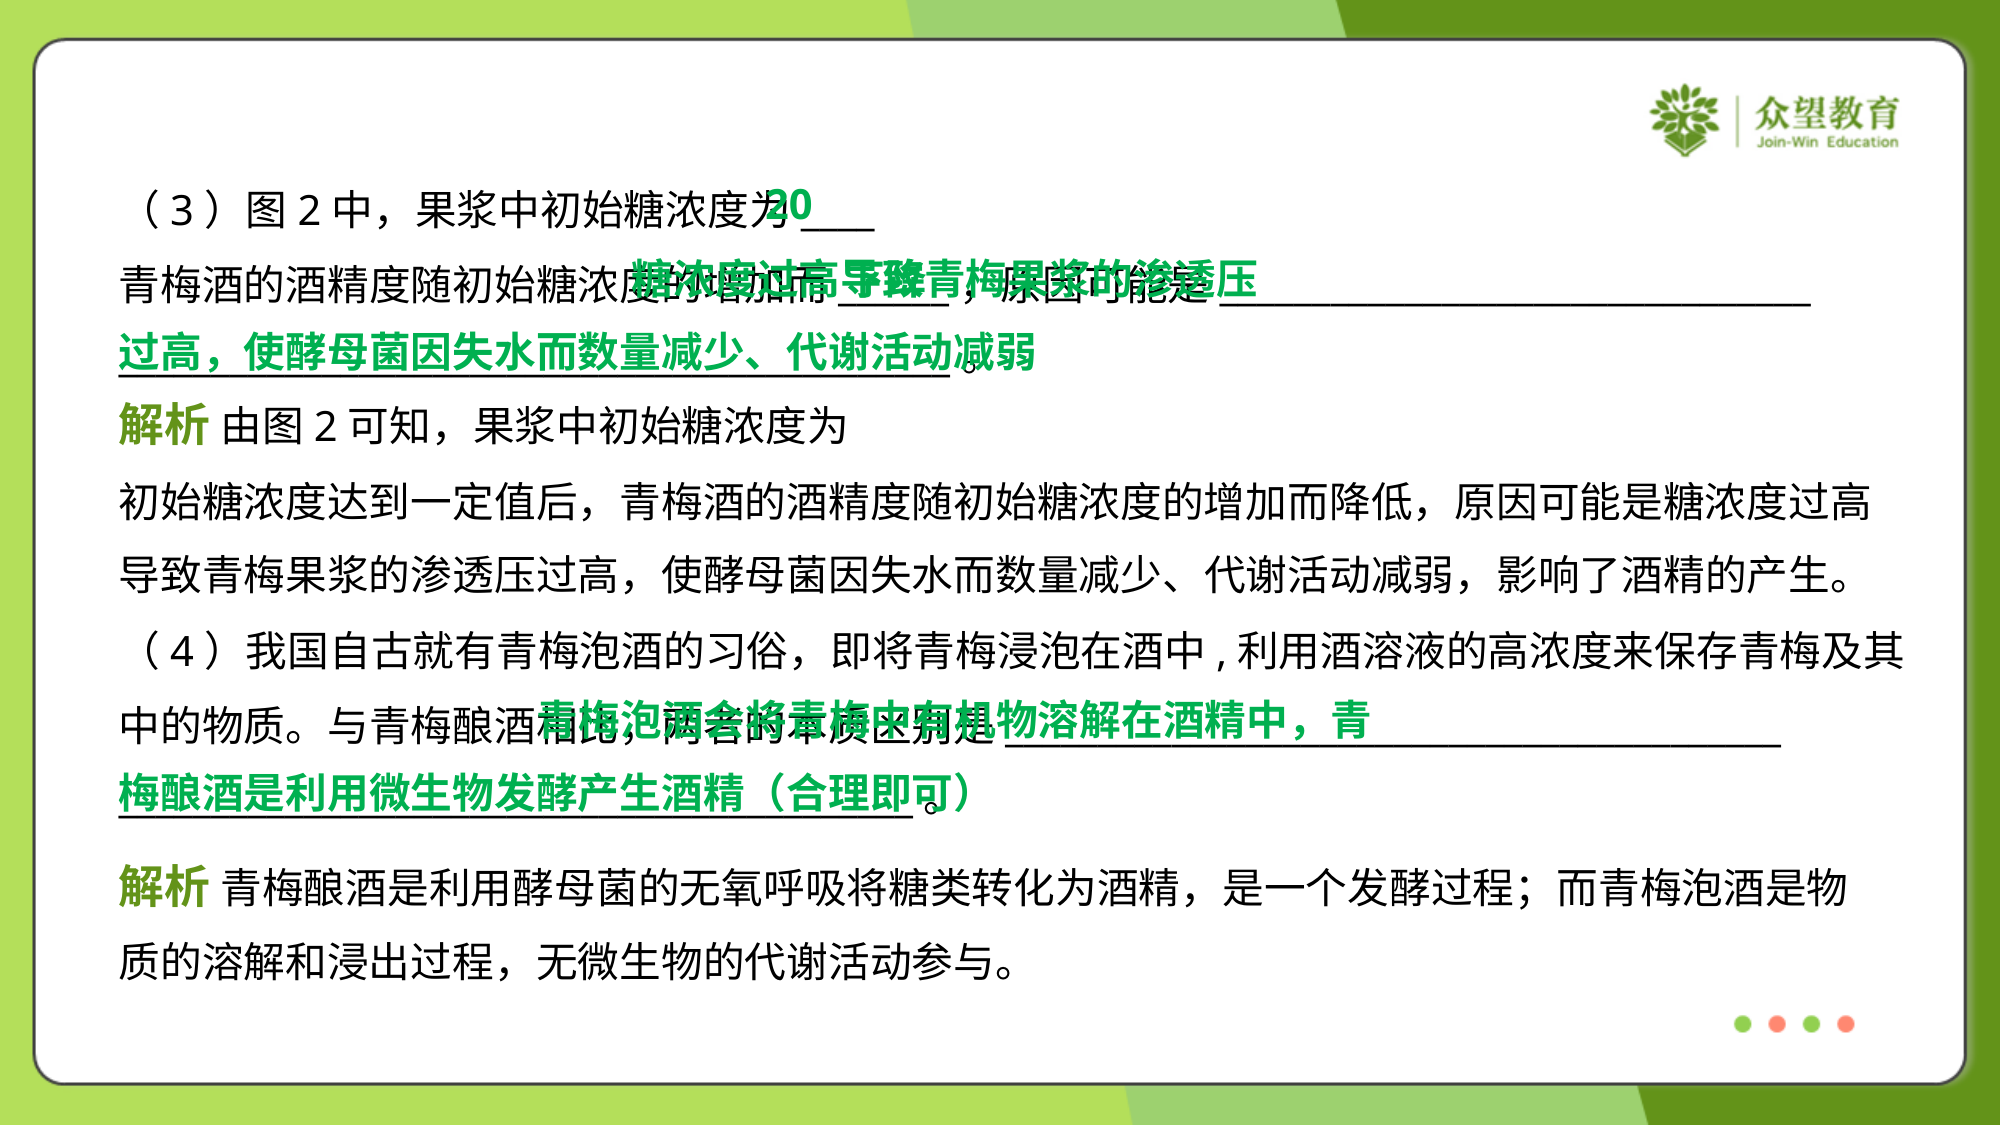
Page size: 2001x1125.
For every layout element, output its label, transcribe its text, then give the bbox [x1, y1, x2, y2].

text_box （4）我国自古就有青梅泡酒的习俗，即将青梅浸泡在酒中,利用酒溶液的高浓度来保存青梅及其 中的物质。与青梅酿酒相比，两者的本质区别是__________________________________________ ___________________________________________。 [118, 599, 1883, 814]
text_box 糖浓度过高导致青梅果浆的渗透压 过高，使酵母菌因失水而数量减少、代谢活动减弱 [118, 227, 1882, 369]
text_box 20 [748, 152, 830, 220]
picture [0, 0, 2000, 1125]
text_box 解析 青梅酿酒是利用酵母菌的无氧呼吸将糖类转化为酒精，是一个发酵过程；而青梅泡酒是物 质的溶解和浸出过程，无微生物的代谢活动参与。 [118, 829, 1883, 979]
text_box 青梅泡酒会将青梅中有机物溶解在酒精中，青 梅酿酒是利用微生物发酵产生酒精（合理即可） [118, 668, 1882, 809]
